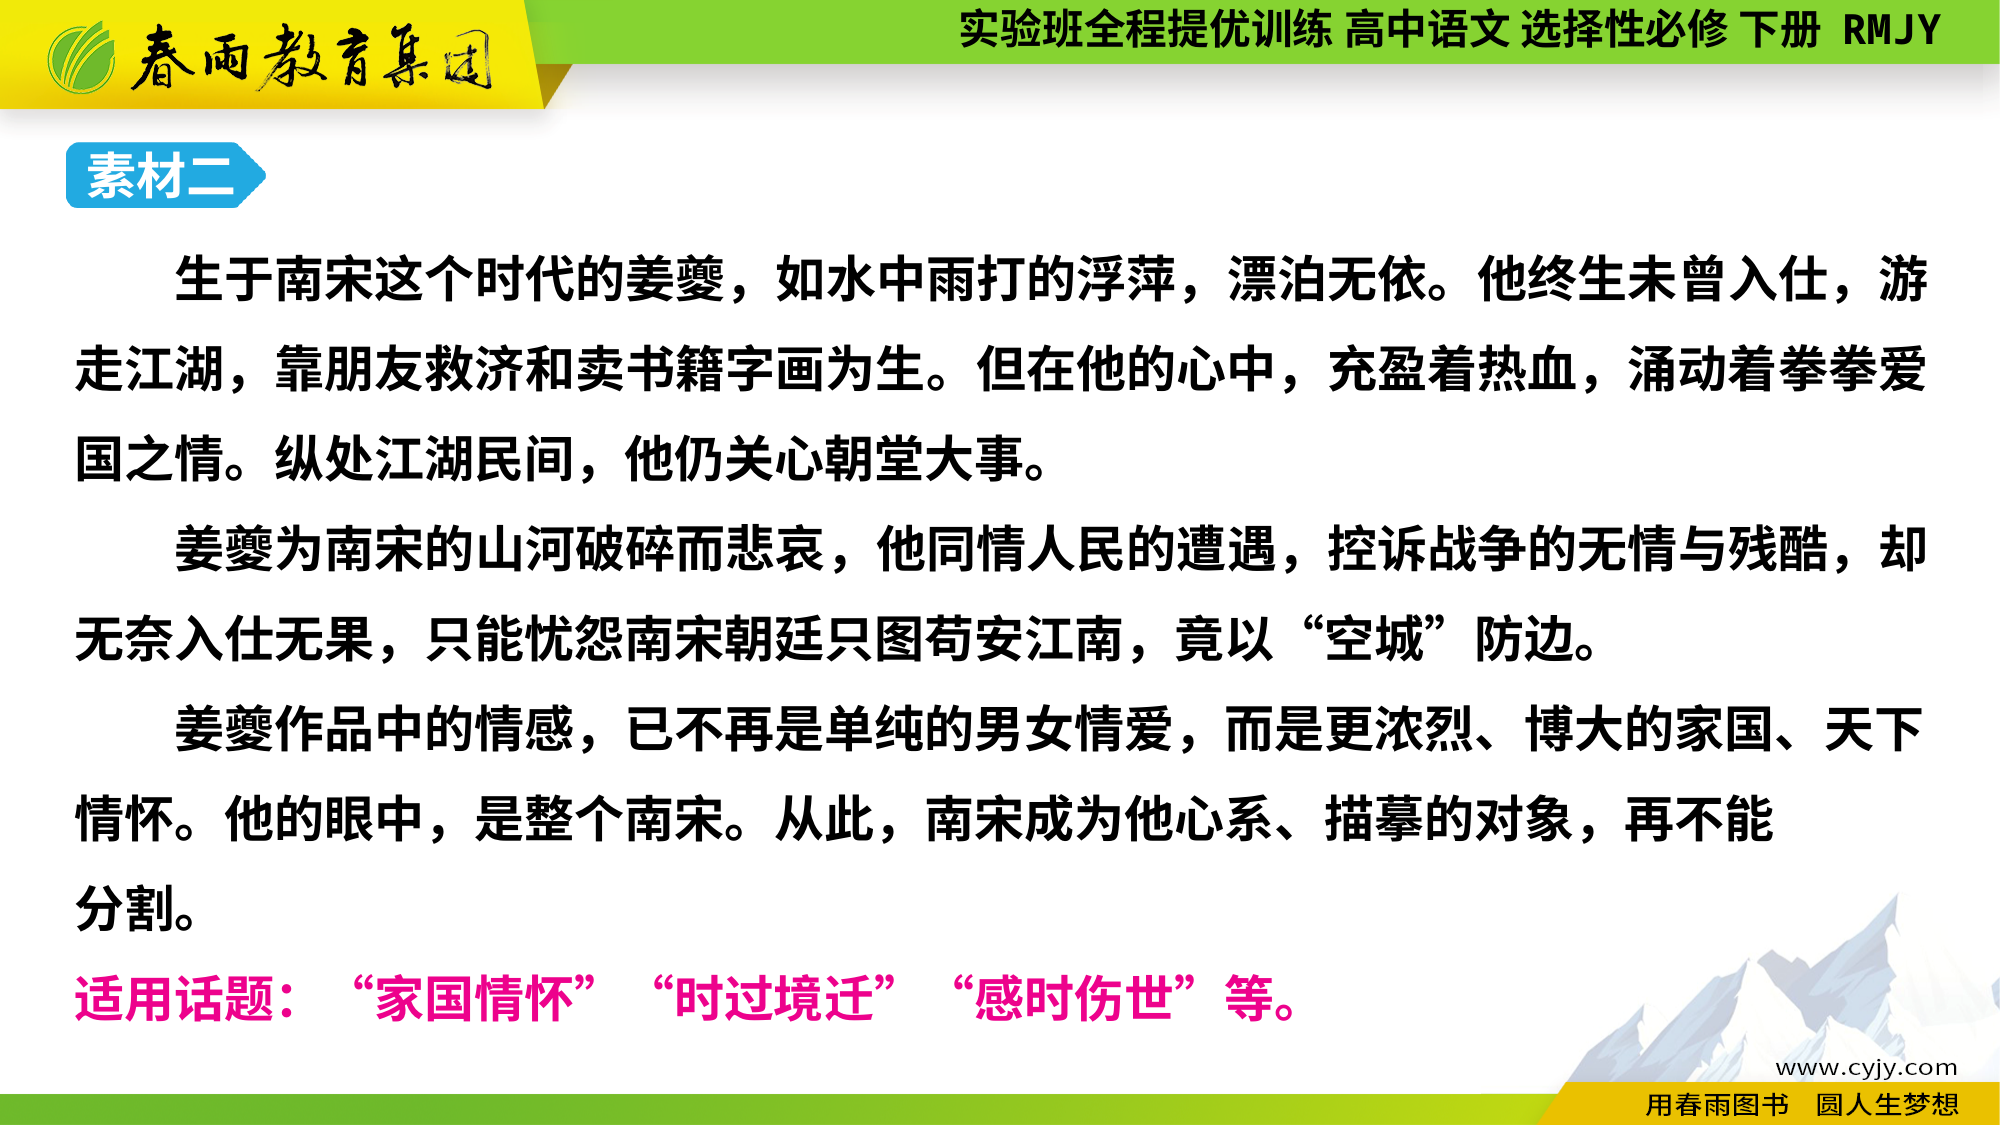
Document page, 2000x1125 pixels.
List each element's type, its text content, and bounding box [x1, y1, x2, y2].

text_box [66, 136, 266, 214]
picture [0, 0, 2000, 1125]
list 生于南宋这个时代的姜夔，如水中雨打的浮萍，漂泊无依。他终生未曾入仕，游走江湖，靠朋友救济和卖书籍字画为生。但在他的心中，充盈着热血，涌动着拳拳爱国之情。纵处江湖民间，他仍关心朝堂大事。 姜夔为南宋的山河破碎而悲哀，他同情人民的遭遇，控诉战争的无情与残酷，却无奈入仕无果，只能忧怨南宋朝廷只图苟安江南，竟以“空城”防边。 姜夔作品中的情感，已不再是单纯的男女情爱，而是更浓烈、博大的家国、天下情怀。他的眼中，是整个南宋。从此，南宋成为他心系、描摹的对象，再不能 分割。 适用话题：“家国情怀”“时过境迁”“感时伤世”等。 [59, 209, 1944, 1043]
